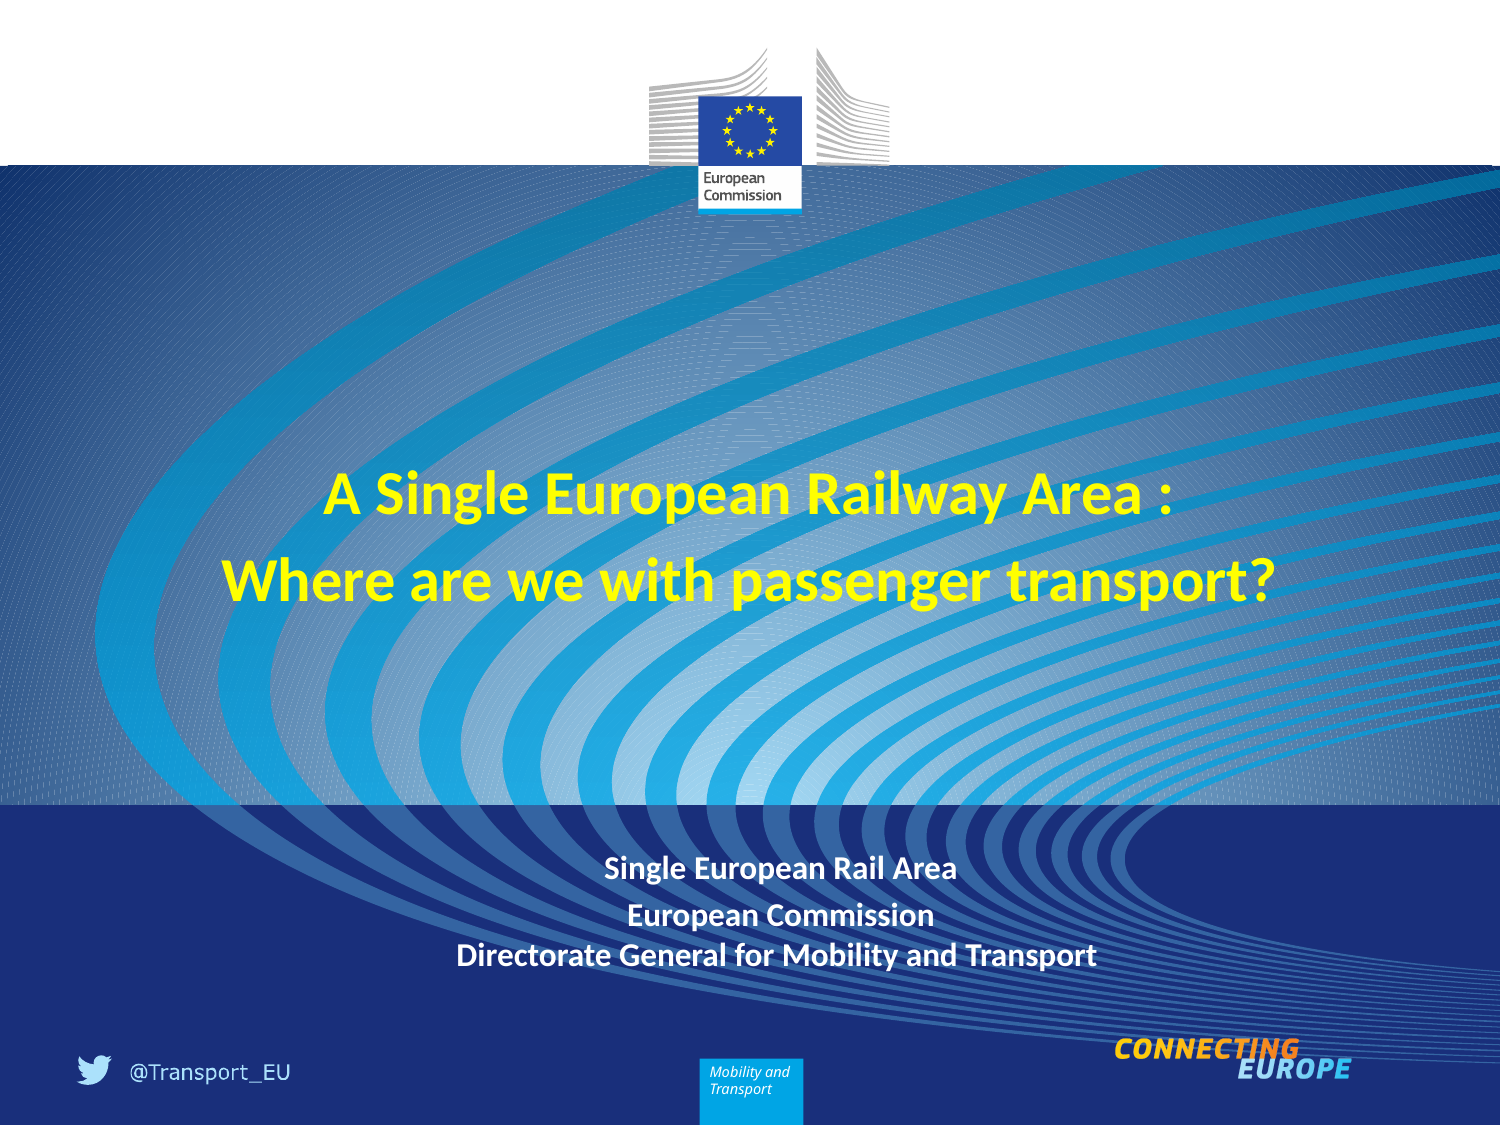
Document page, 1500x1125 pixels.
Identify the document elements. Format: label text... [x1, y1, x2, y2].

list A Single European Railway Area : Where are we with passenger transport? [53, 444, 1447, 634]
list Single European Rail Area European Commission Directorate General for Mobility and Transport [112, 798, 1436, 1035]
picture [1112, 1036, 1355, 1081]
